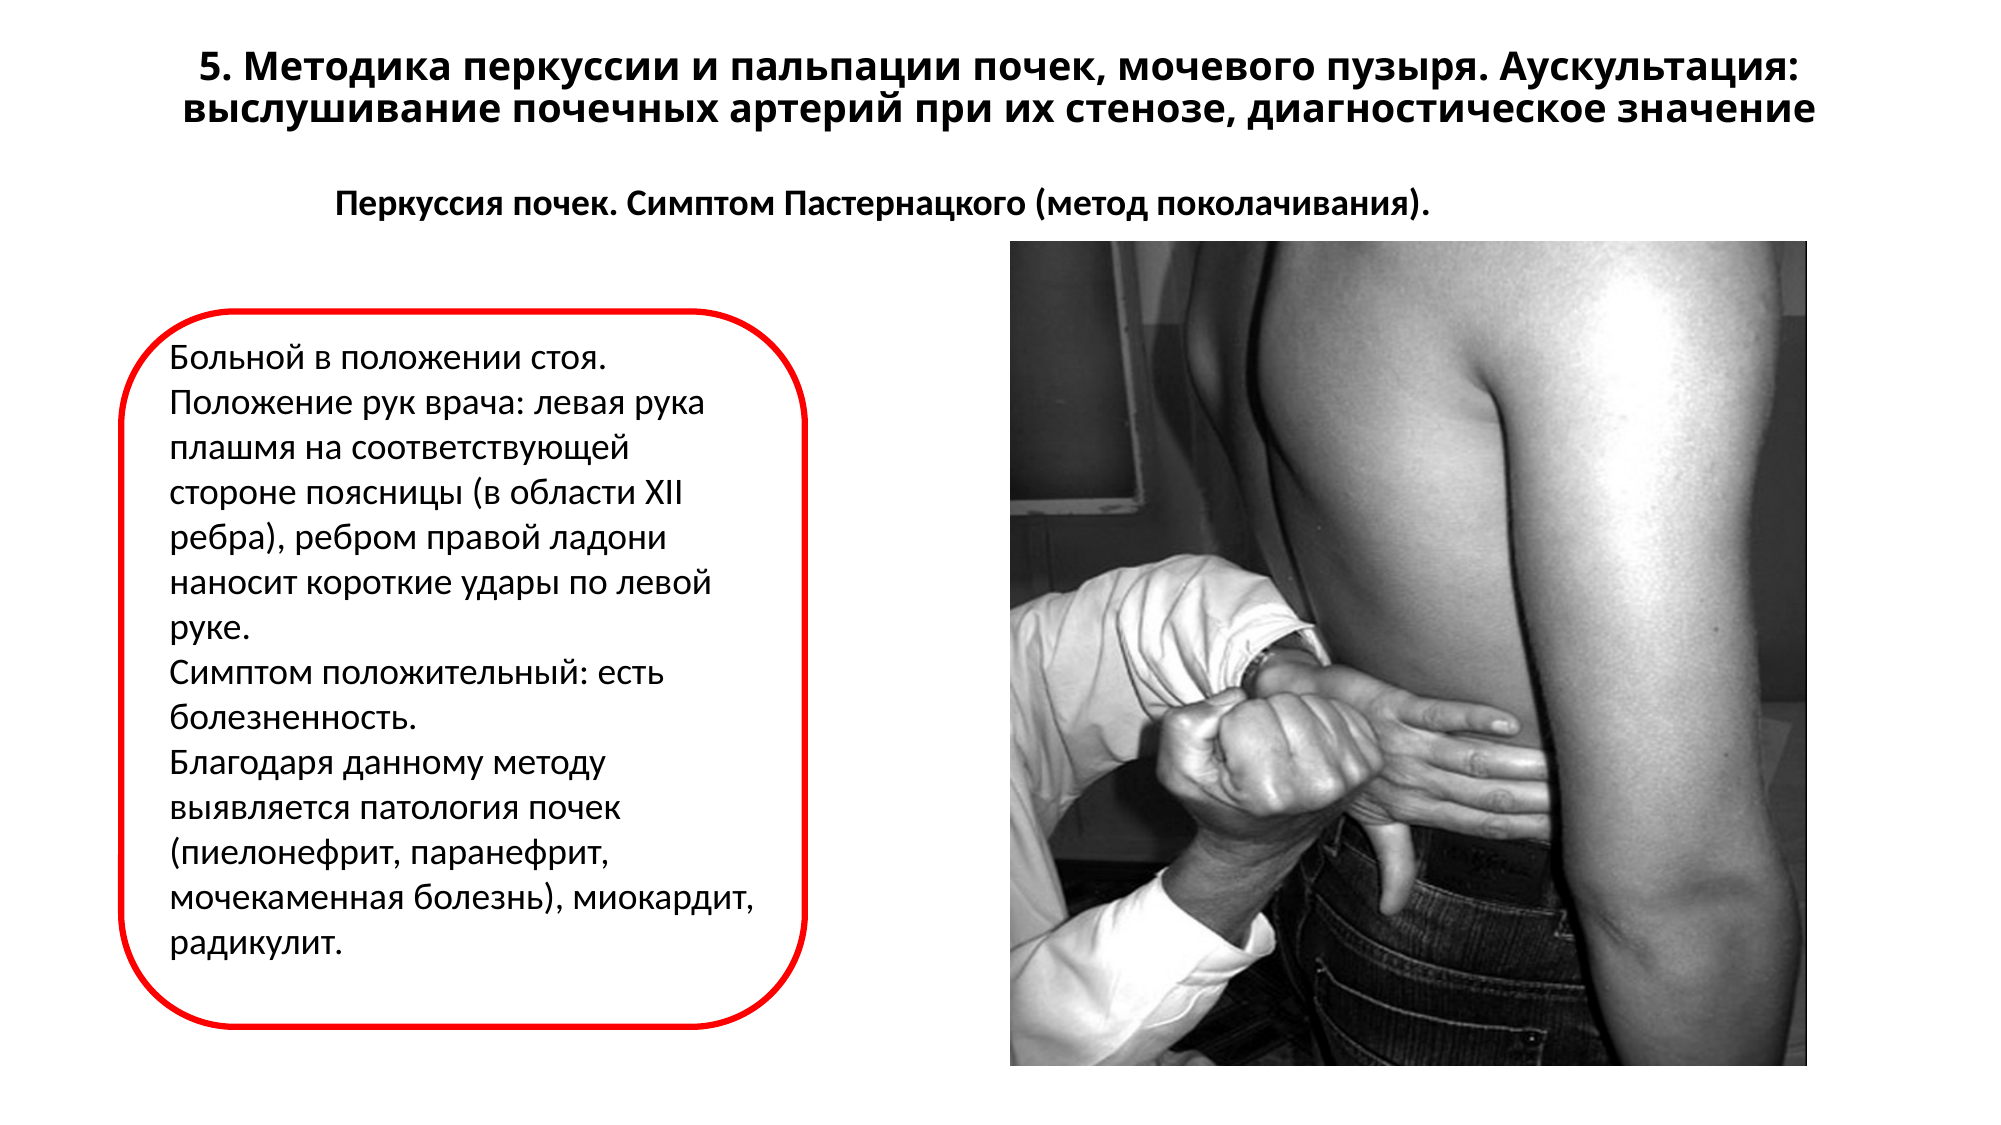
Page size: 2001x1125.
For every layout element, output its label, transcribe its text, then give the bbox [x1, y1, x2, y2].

text_box [710, 311, 907, 947]
title 5. Методика перкуссии и пальпации почек, мочевого пузыря. Аускультация: выслушивание почечных артерий при их стенозе, диагностическое значение [137, 21, 1863, 156]
text_box Больной в положении стоя. Положение рук врача: левая рука плашмя на соответствующей стороне поясницы (в области XII ребра), ребром правой ладони наносит короткие удары по левой руке. Симптом положительный: есть болезненность. Благодаря данному методу выявляется патология почек (пиелонефрит, паранефрит, мочекаменная болезнь), миокардит, радикулит. [120, 310, 806, 1028]
text_box Перкуссия почек. Симптом Пастернацкого (метод поколачивания). [320, 170, 1728, 275]
picture [1010, 241, 1807, 1066]
text_box [137, 311, 215, 363]
